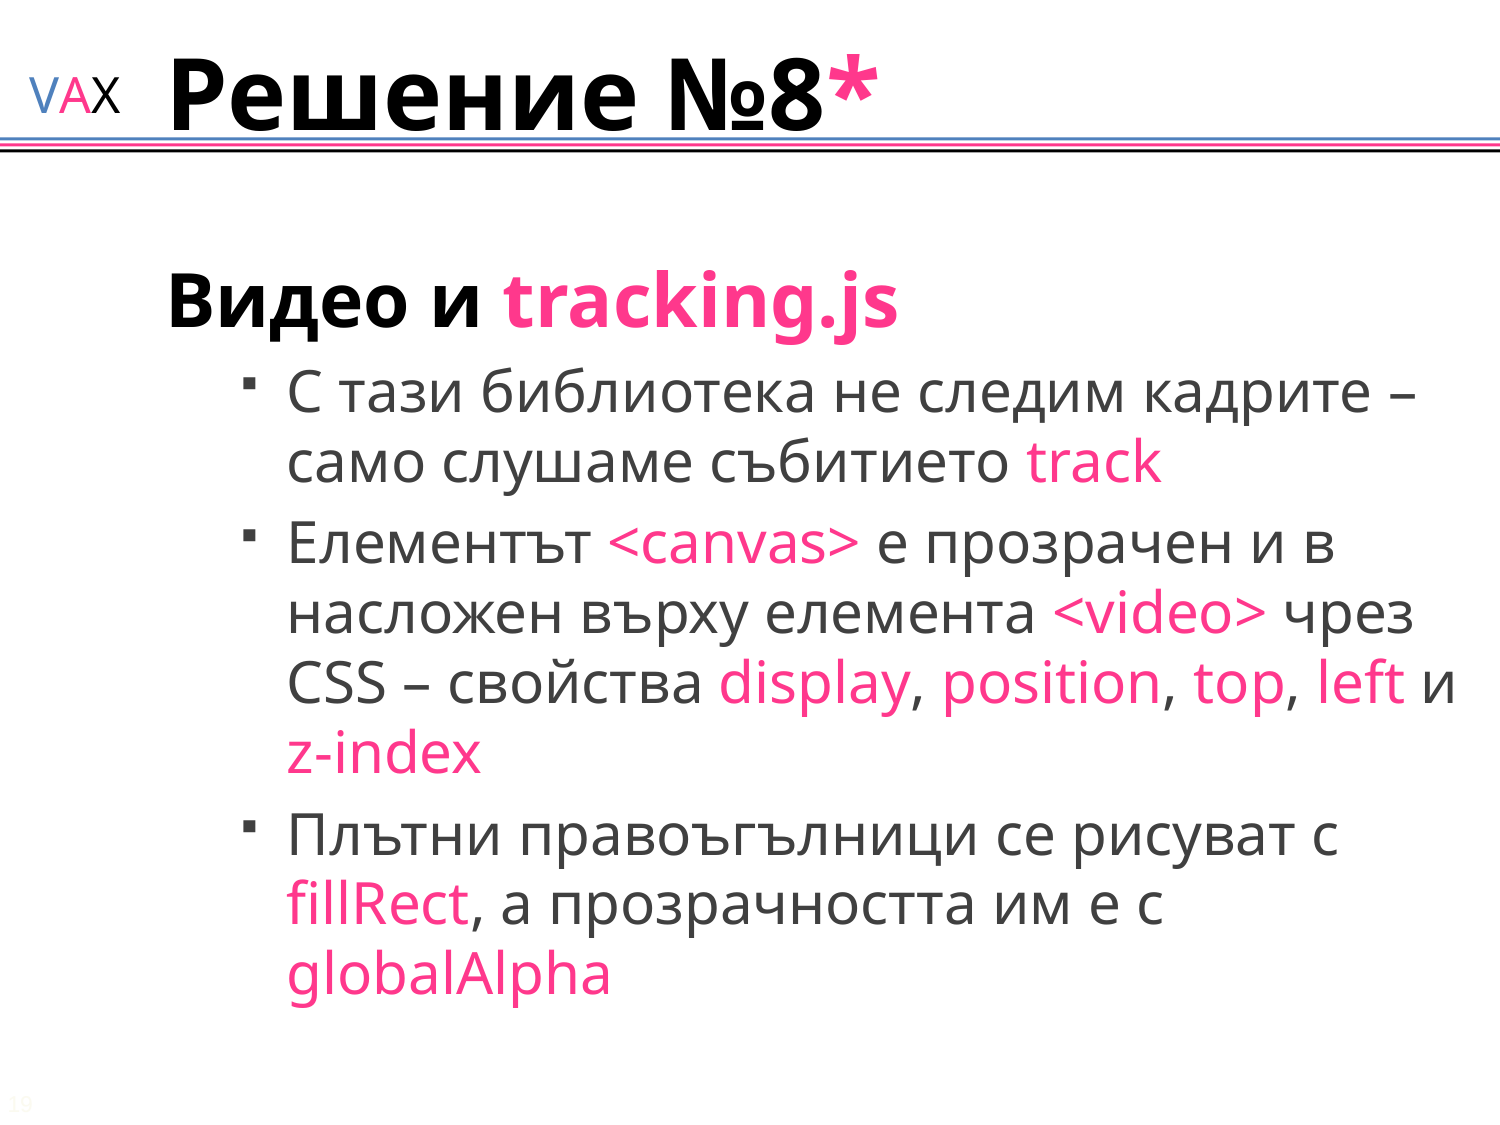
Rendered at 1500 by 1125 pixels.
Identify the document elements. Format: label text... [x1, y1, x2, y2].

list Видео и tracking.js С тази библиотека не следим кадрите – само слушаме събитието track Елементът <canvas> е прозрачен и в насложен върху елемента <video> чрез CSS – свойства display, position, top, left и z-index Плътни правоъгълници се рисуват с fillRect, а прозрачността им е с globalAlpha [150, 200, 1488, 1113]
title Решение №8* [0, 37, 1500, 144]
